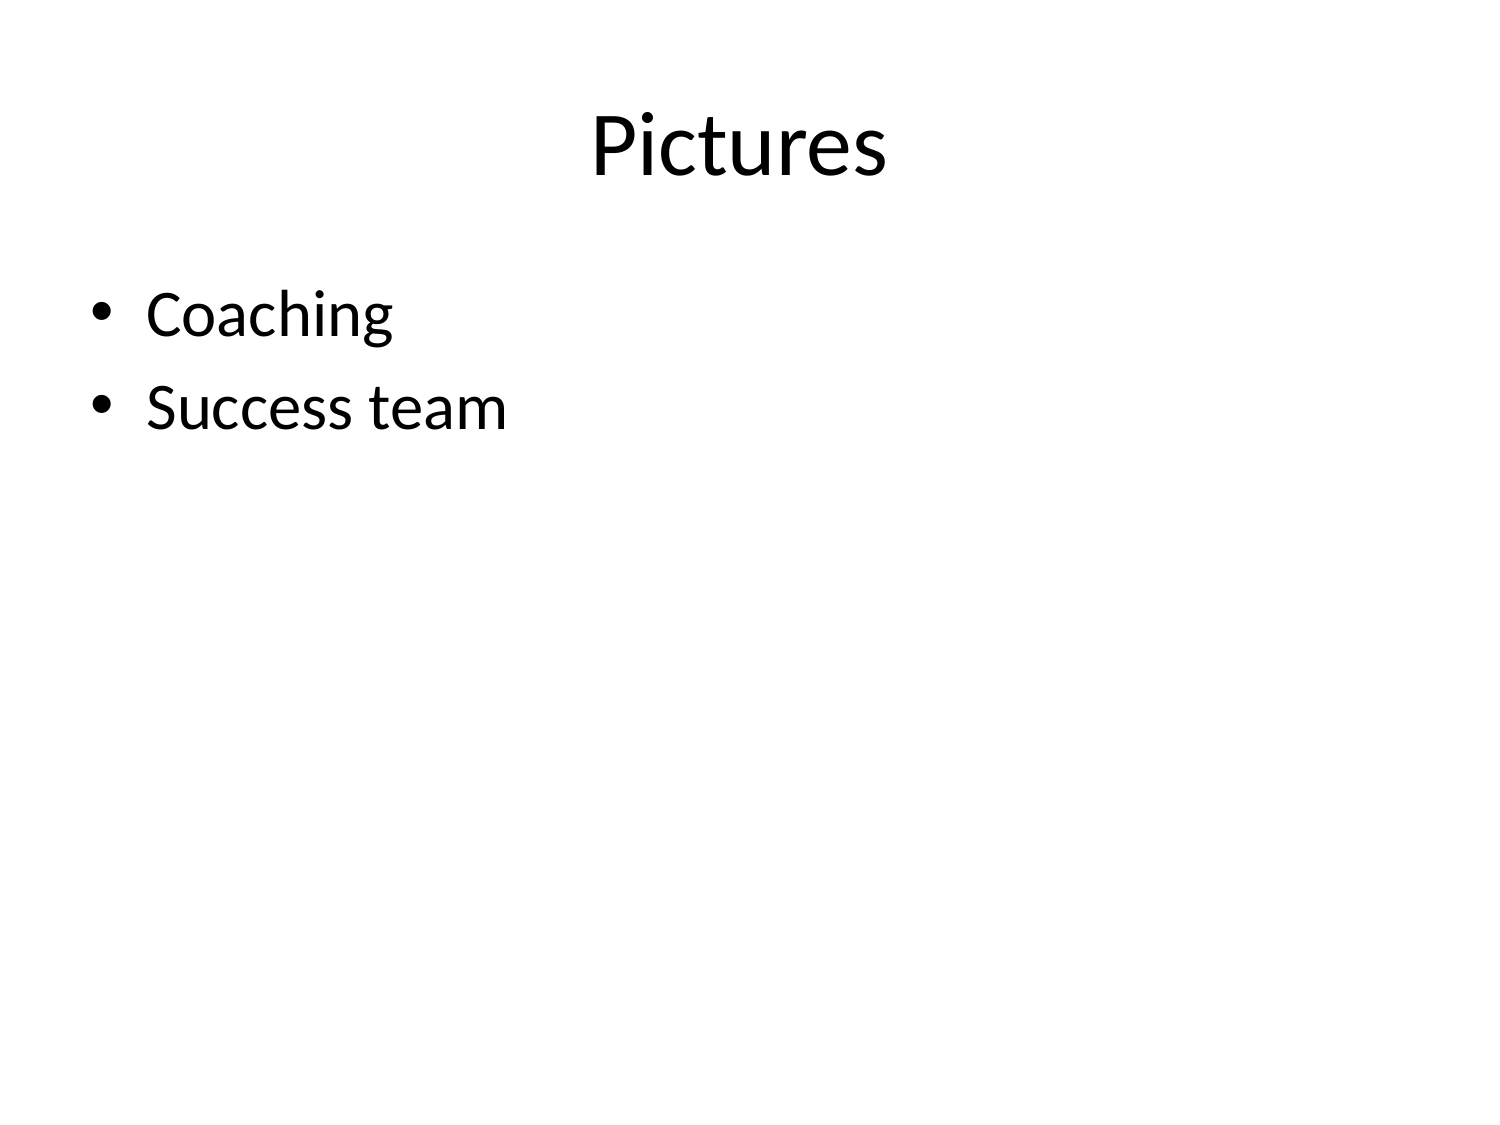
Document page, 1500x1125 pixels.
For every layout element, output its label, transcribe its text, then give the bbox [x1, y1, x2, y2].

title Pictures [75, 45, 1425, 233]
list Coaching Success team [75, 262, 1425, 1005]
